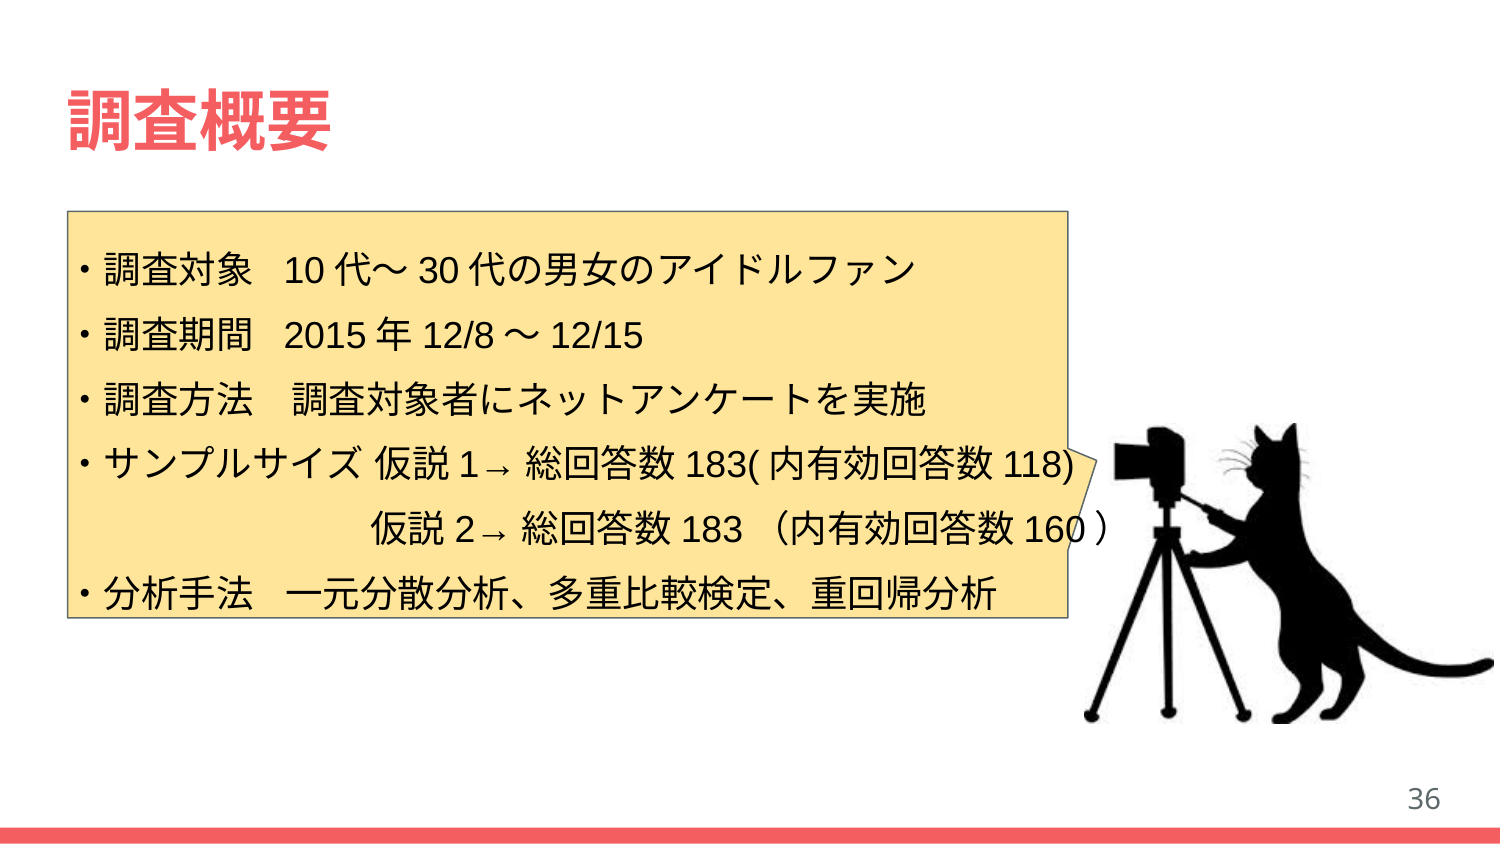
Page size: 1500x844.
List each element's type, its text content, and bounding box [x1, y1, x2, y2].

slide_number 36 [1392, 767, 1483, 833]
picture [1084, 423, 1494, 724]
title 調査概要 [51, 64, 1449, 167]
list ・調査対象 10代～30代の男女のアイドルファン ・調査期間 2015年12/8～12/15 ・調査方法 調査対象者にネットアンケートを実施 ・サンプルサイズ 仮説1→総回答数183(内有効回答数118) 仮説2→総回答数183（内有効回答数160） ・分析手法 一元分散分析、多重比較検定、重回帰分析 [51, 211, 1449, 761]
